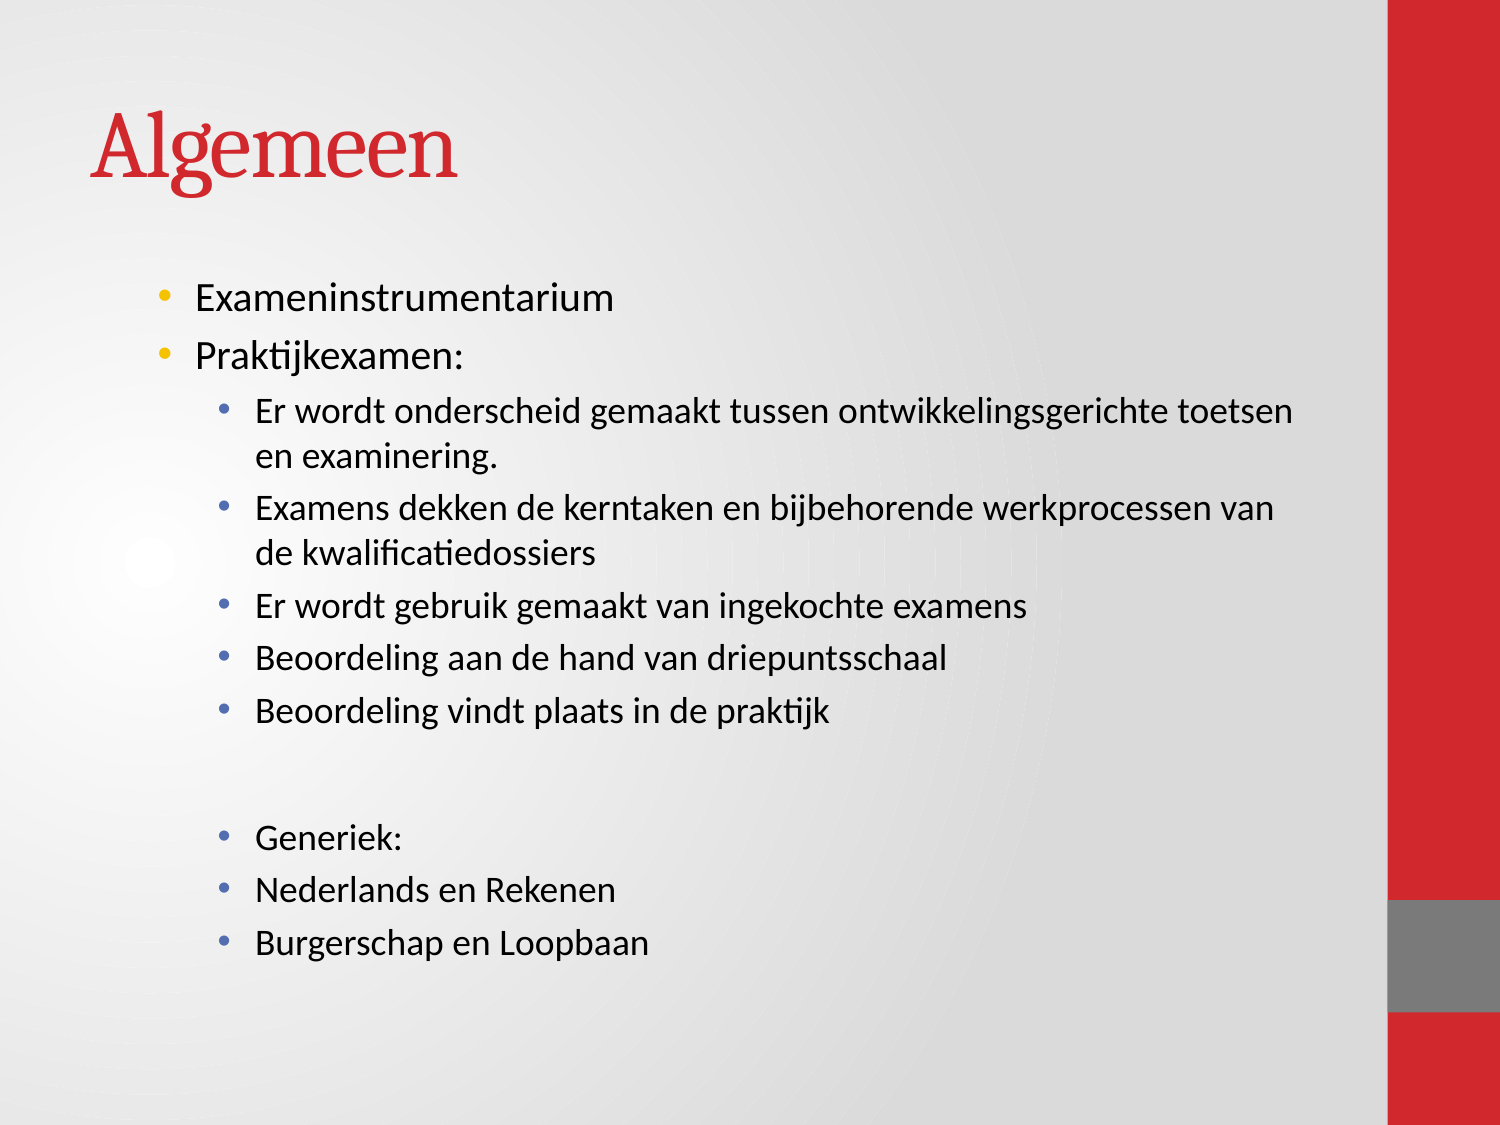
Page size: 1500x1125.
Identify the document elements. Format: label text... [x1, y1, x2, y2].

list Exameninstrumentarium Praktijkexamen: Er wordt onderscheid gemaakt tussen ontwikkelingsgerichte toetsen en examinering. Examens dekken de kerntaken en bijbehorende werkprocessen van de kwalificatiedossiers Er wordt gebruik gemaakt van ingekochte examens Beoordeling aan de hand van driepuntsschaal Beoordeling vindt plaats in de praktijk Generiek: Nederlands en Rekenen Burgerschap en Loopbaan [75, 262, 1325, 1050]
title Algemeen [75, 45, 1325, 233]
